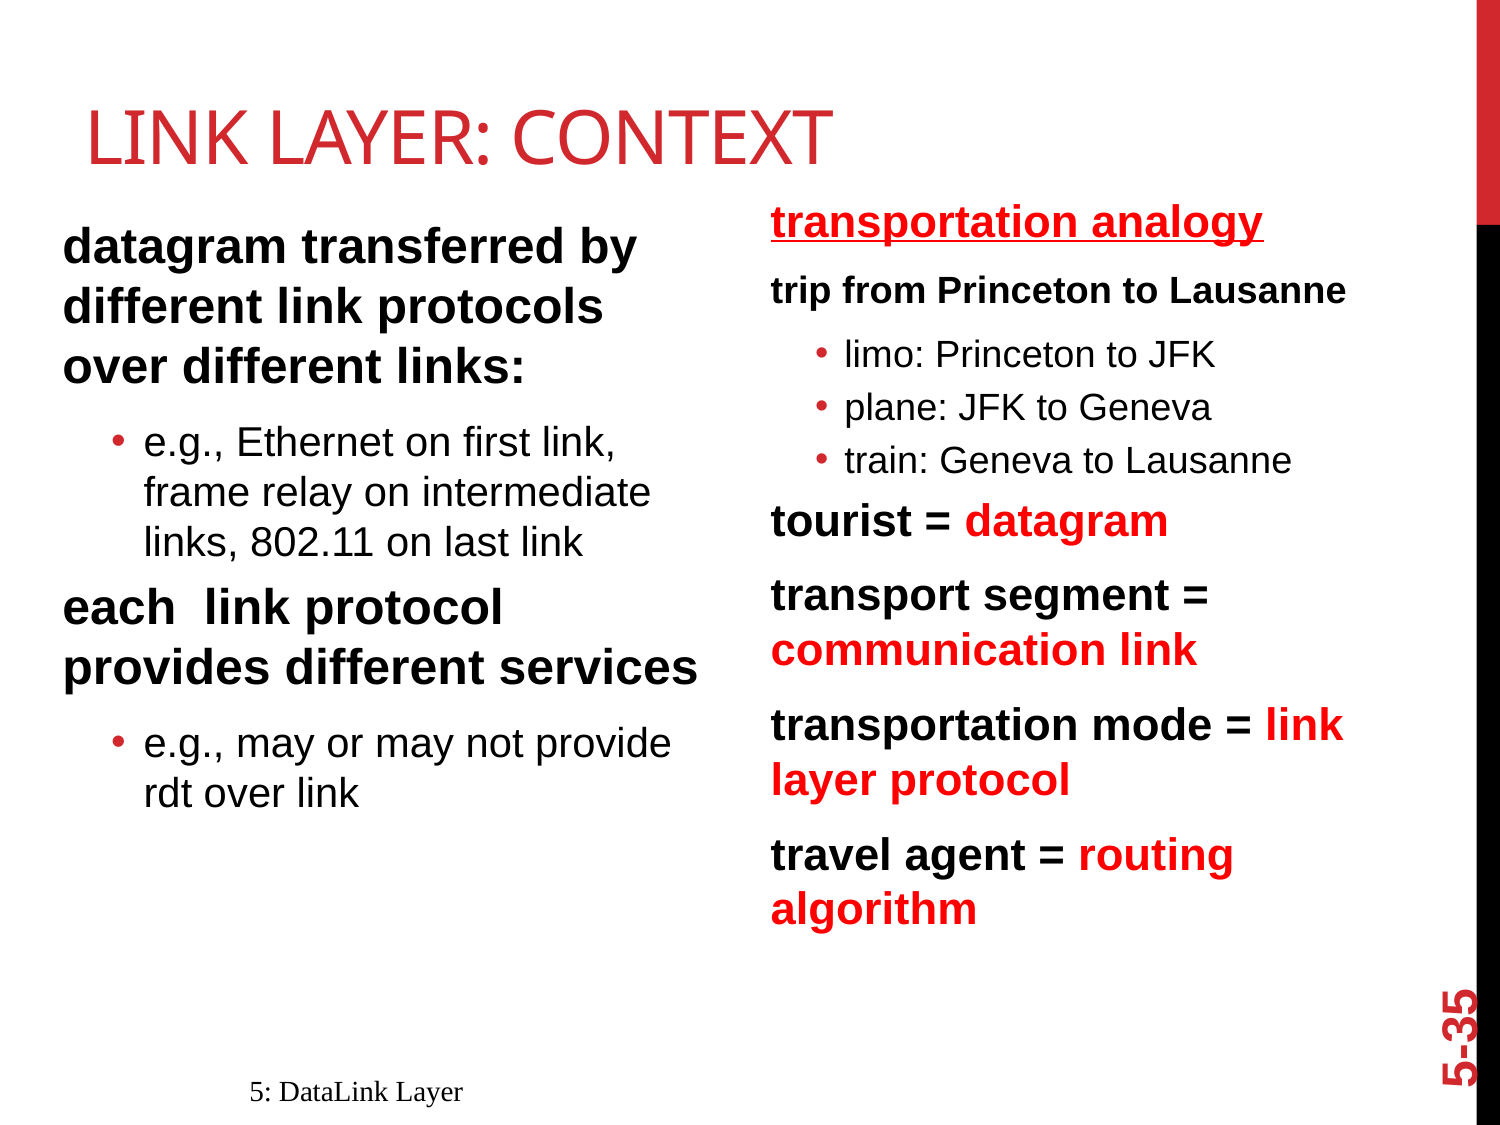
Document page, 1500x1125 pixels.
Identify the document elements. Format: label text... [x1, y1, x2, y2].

list datagram transferred by different link protocols over different links: e.g., Ethernet on first link, frame relay on intermediate links, 802.11 on last link each link protocol provides different services e.g., may or may not provide rdt over link [47, 206, 729, 969]
footer 5: DataLink Layer [75, 1065, 638, 1112]
title Link layer: context [69, 0, 1345, 188]
list transportation analogy trip from Princeton to Lausanne limo: Princeton to JFK plane: JFK to Geneva train: Geneva to Lausanne tourist = datagram transport segment = communication link transportation mode = link layer protocol travel agent = routing algorithm [755, 184, 1443, 947]
slide_number 5-35 [1427, 887, 1488, 1104]
